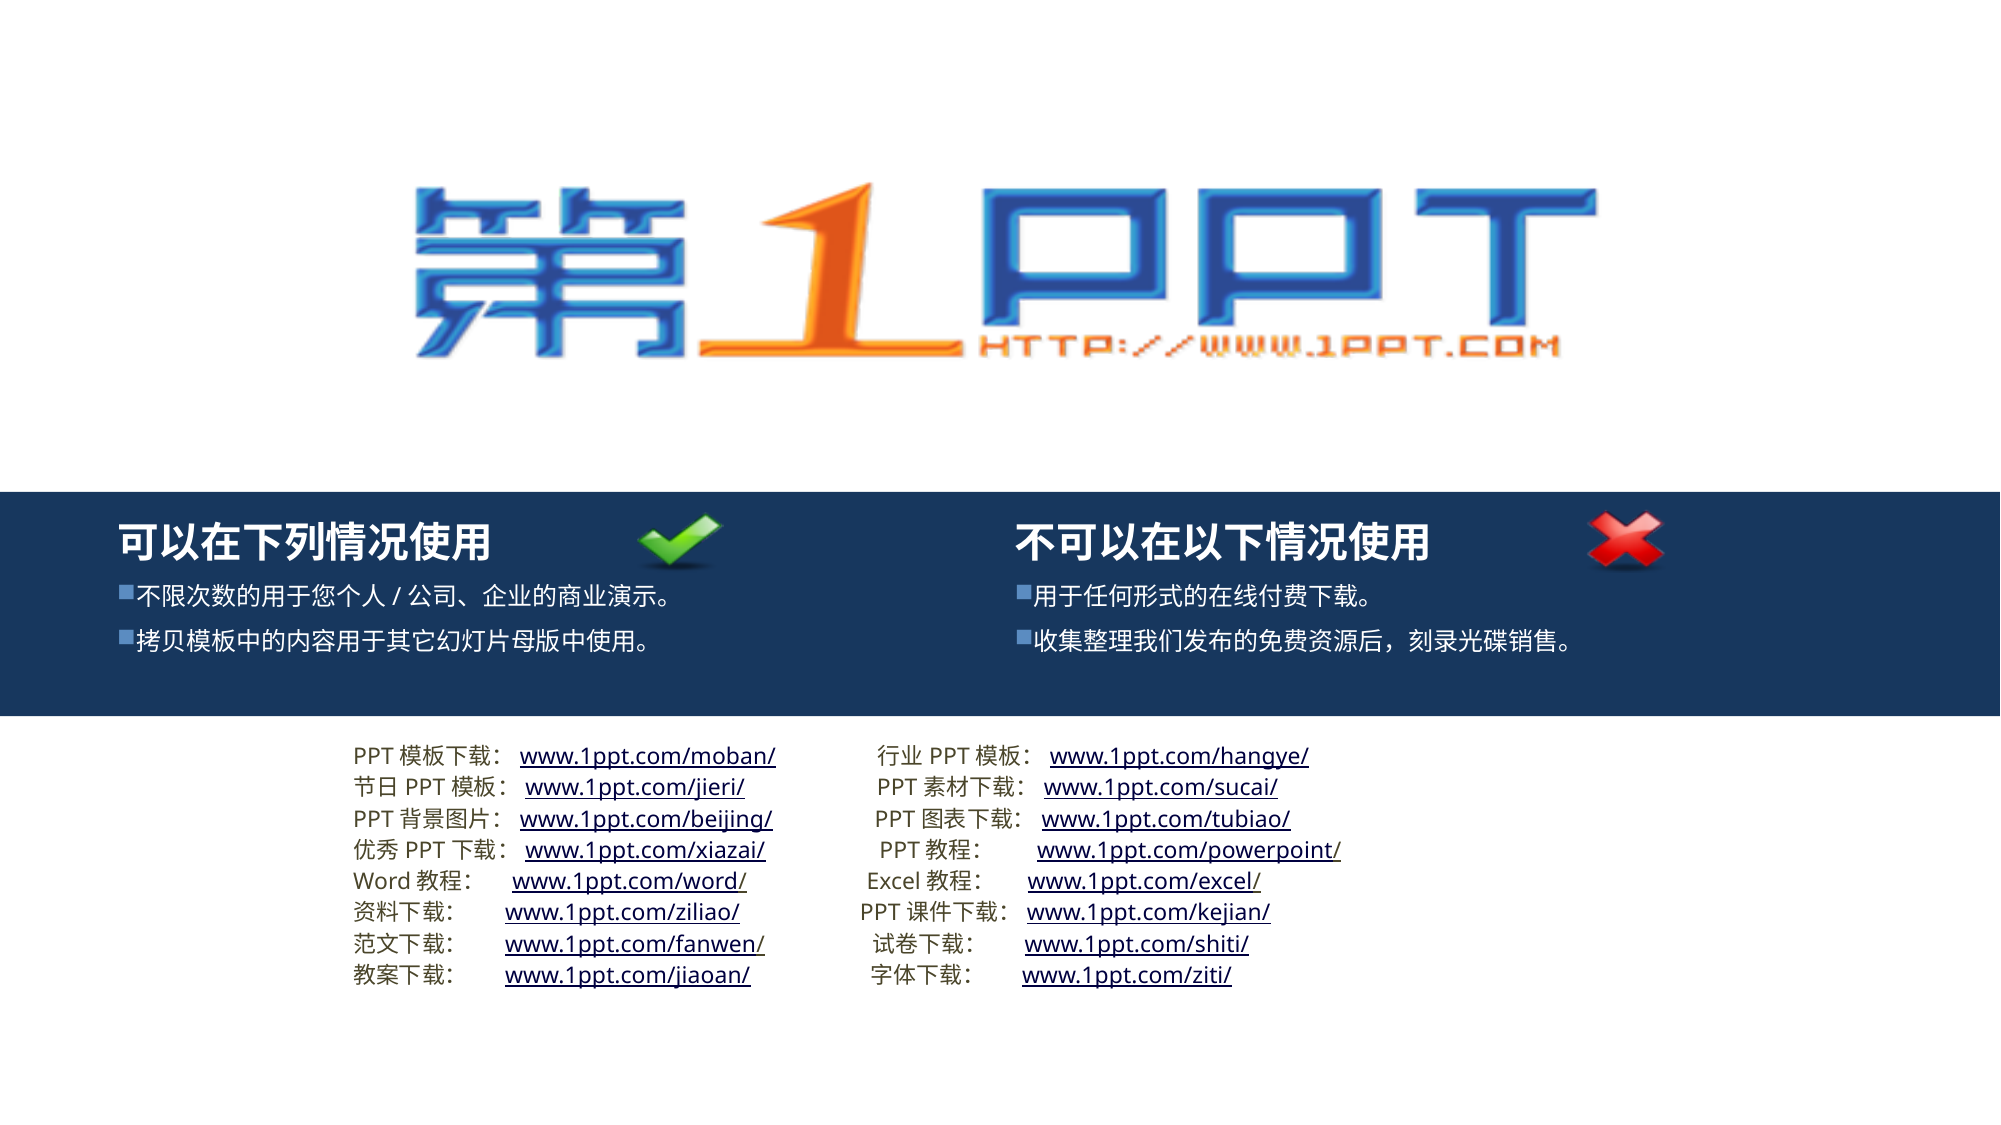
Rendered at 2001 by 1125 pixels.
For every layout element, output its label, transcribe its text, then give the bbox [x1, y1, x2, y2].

picture [1581, 507, 1669, 573]
picture [179, 51, 1867, 492]
text_box 可以在下列情况使用 不限次数的用于您个人/公司、企业的商业演示。 拷贝模板中的内容用于其它幻灯片母版中使用。 [102, 508, 1000, 774]
text_box PPT模板下载：www.1ppt.com/moban/ 行业PPT模板：www.1ppt.com/hangye/ 节日PPT模板：www.1ppt.com/jieri/ PPT素材下载：www.1ppt.com/sucai/ PPT背景图片：www.1ppt.com/beijing/ PPT图表下载：www.1ppt.com/tubiao/ 优秀PPT下载：www.1ppt.com/xiazai/ PPT教程： www.1ppt.com/powerpoint/ Word教程： www.1ppt.com/word/ Excel教程： www.1ppt.com/excel/ 资料下载： www.1ppt.com/ziliao/ PPT课件下载：www.1ppt.com/kejian/ 范文下载： www.1ppt.com/fanwen/ 试卷下载： www.1ppt.com/shiti/ 教案下载： www.1ppt.com/jiaoan/ 字体下载： www.1ppt.com/ziti/ [336, 762, 1752, 1008]
text_box 不可以在以下情况使用 用于任何形式的在线付费下载。 收集整理我们发布的免费资源后，刻录光碟销售。 [999, 508, 1898, 762]
text_box [0, 491, 2000, 717]
picture [637, 507, 724, 573]
